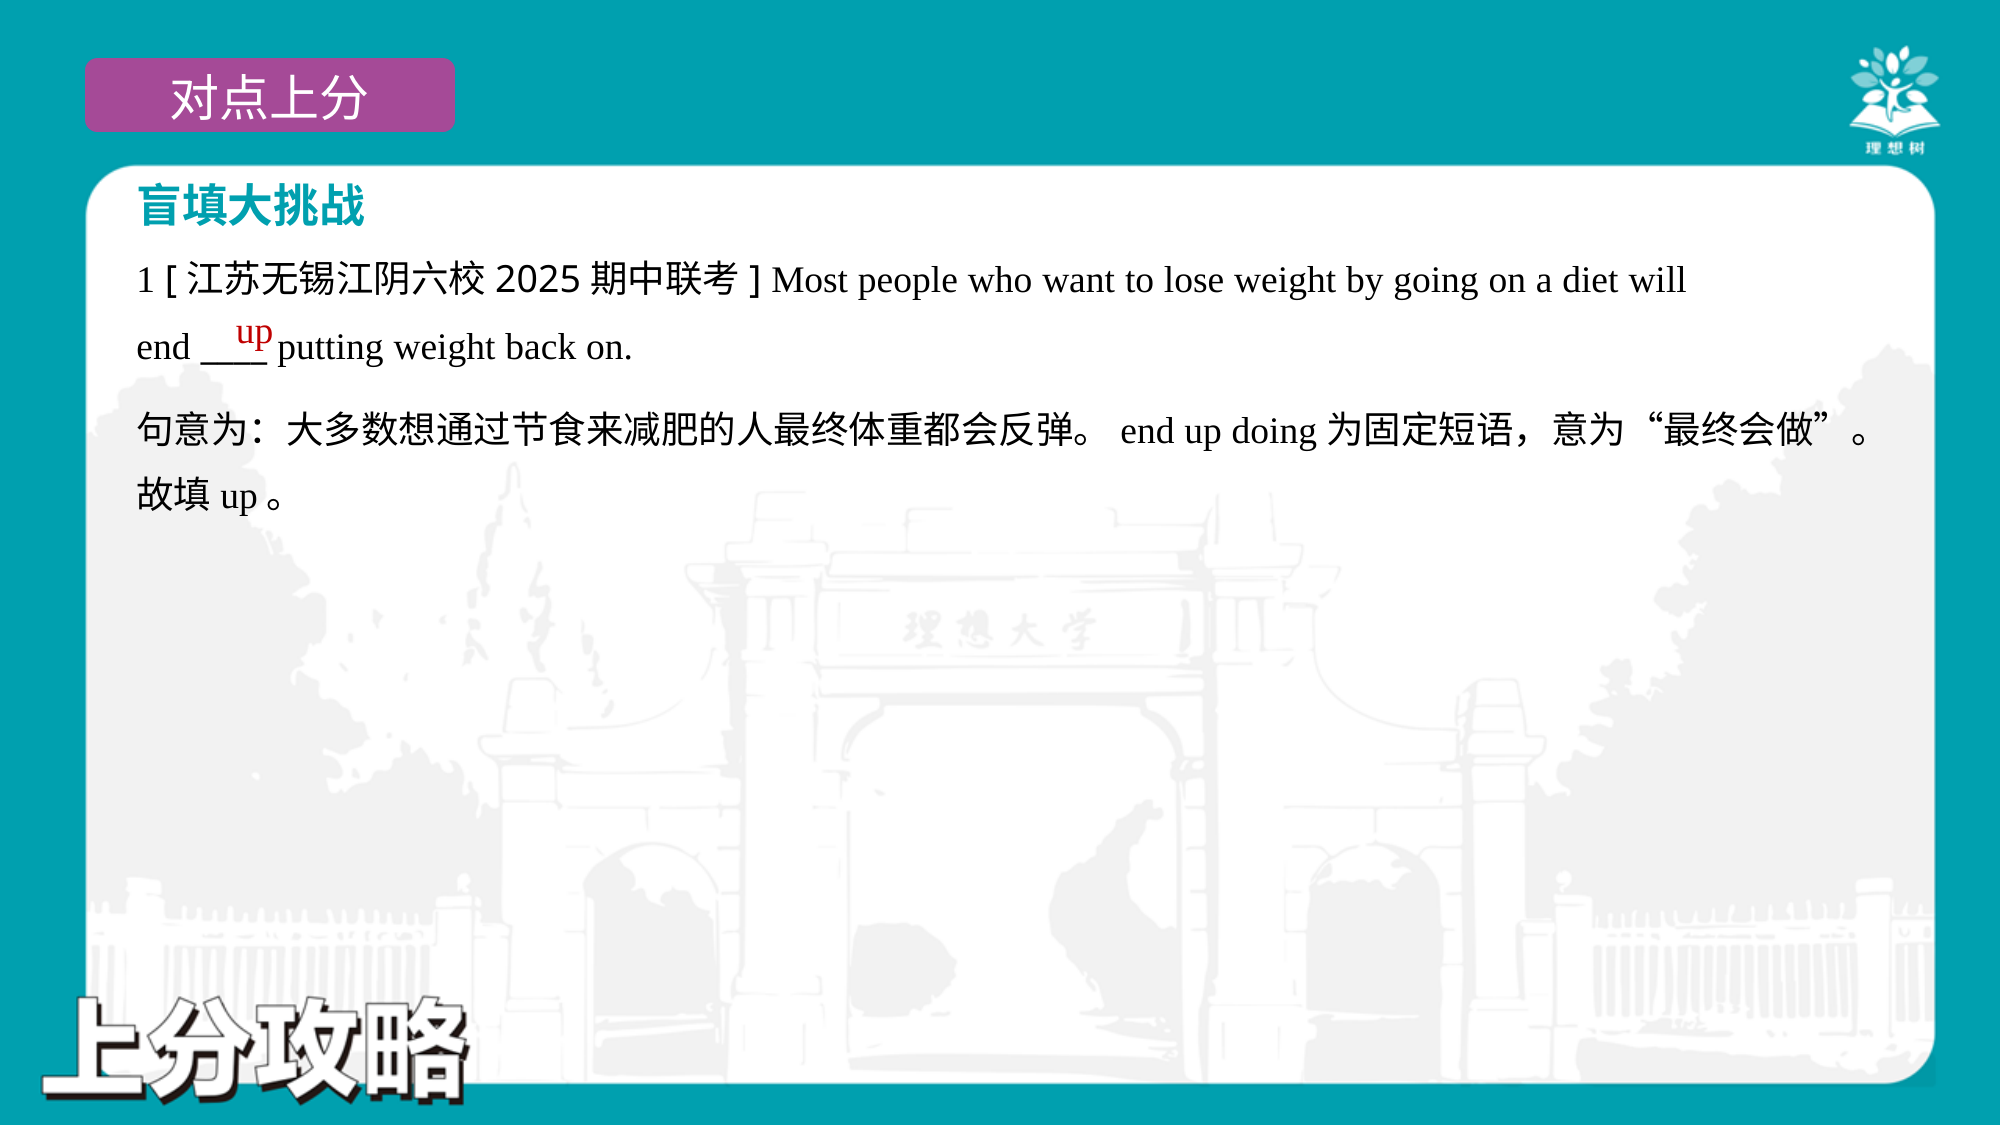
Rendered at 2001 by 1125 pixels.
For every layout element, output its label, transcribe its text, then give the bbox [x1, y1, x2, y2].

text_box 1 [江苏无锡江阴六校2025期中联考] Most people who want to lose weight by going on a diet will end ____ putting weight back on. [136, 233, 1865, 293]
picture [0, 0, 2000, 1125]
text_box 句意为：大多数想通过节食来减肥的人最终体重都会反弹。end up doing为固定短语，意为“最终会做”。 故填up。 [136, 382, 1865, 510]
text_box 盲填大挑战 [136, 176, 1865, 232]
text_box up [190, 283, 319, 382]
